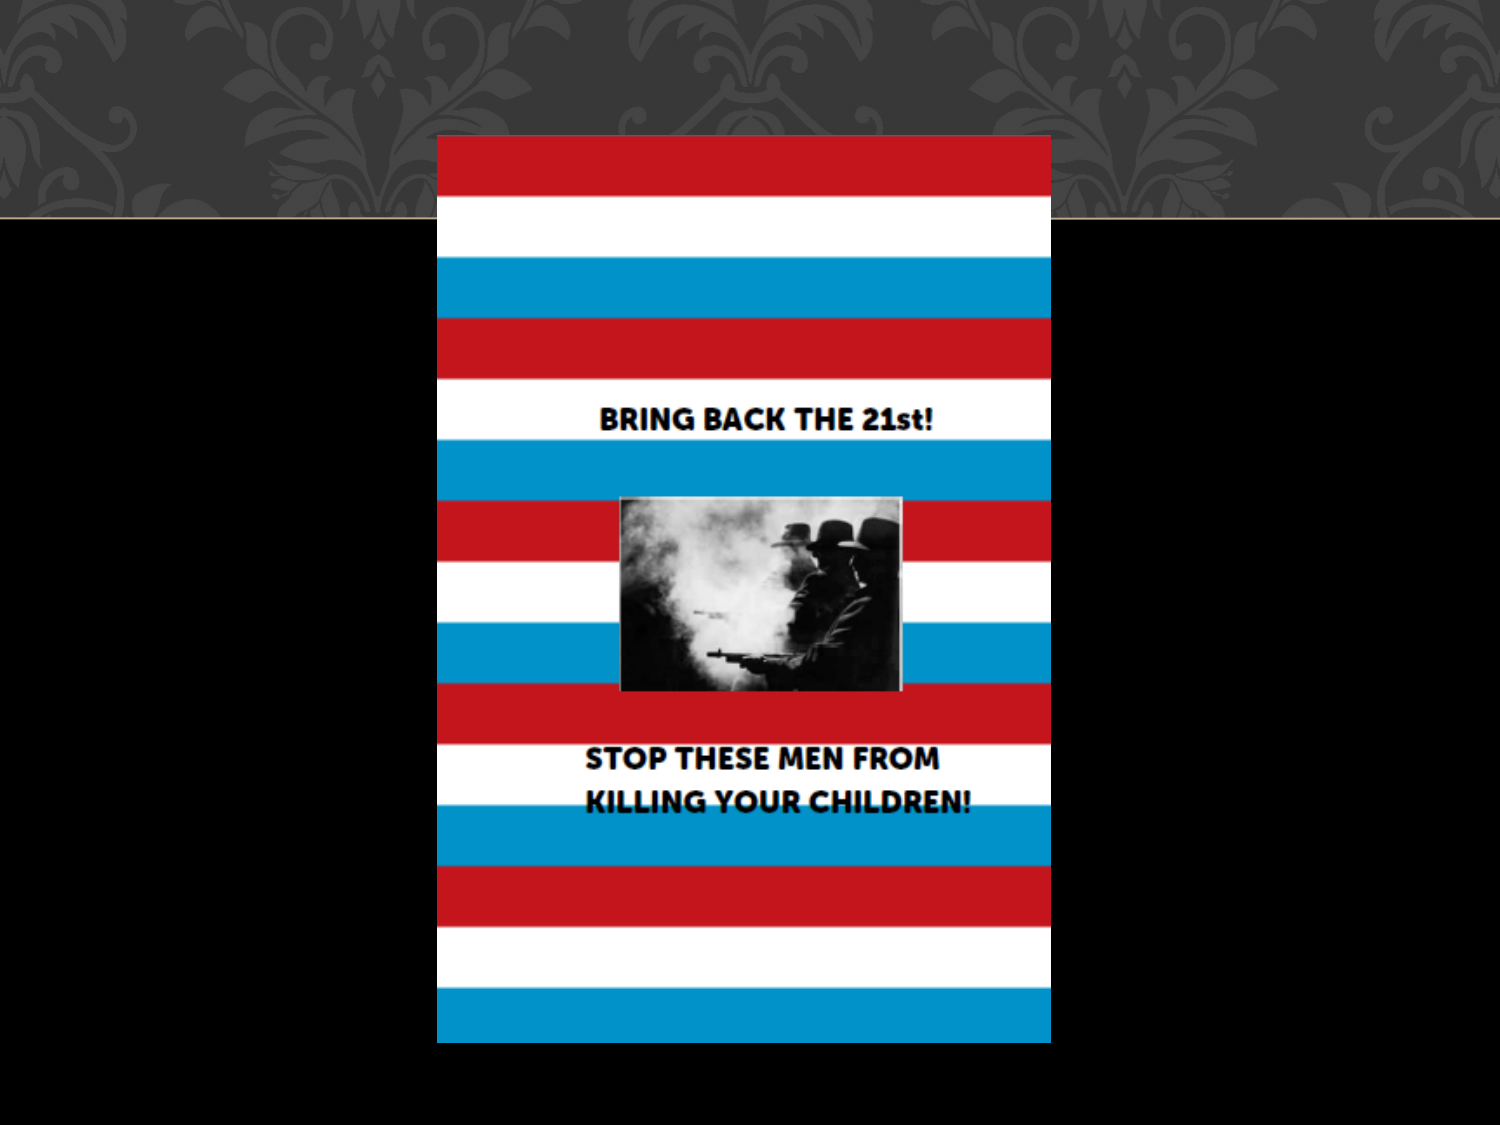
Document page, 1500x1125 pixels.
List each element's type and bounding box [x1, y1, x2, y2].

picture [437, 318, 1051, 440]
picture [437, 135, 1051, 258]
picture [437, 866, 1051, 988]
picture [437, 497, 1051, 812]
